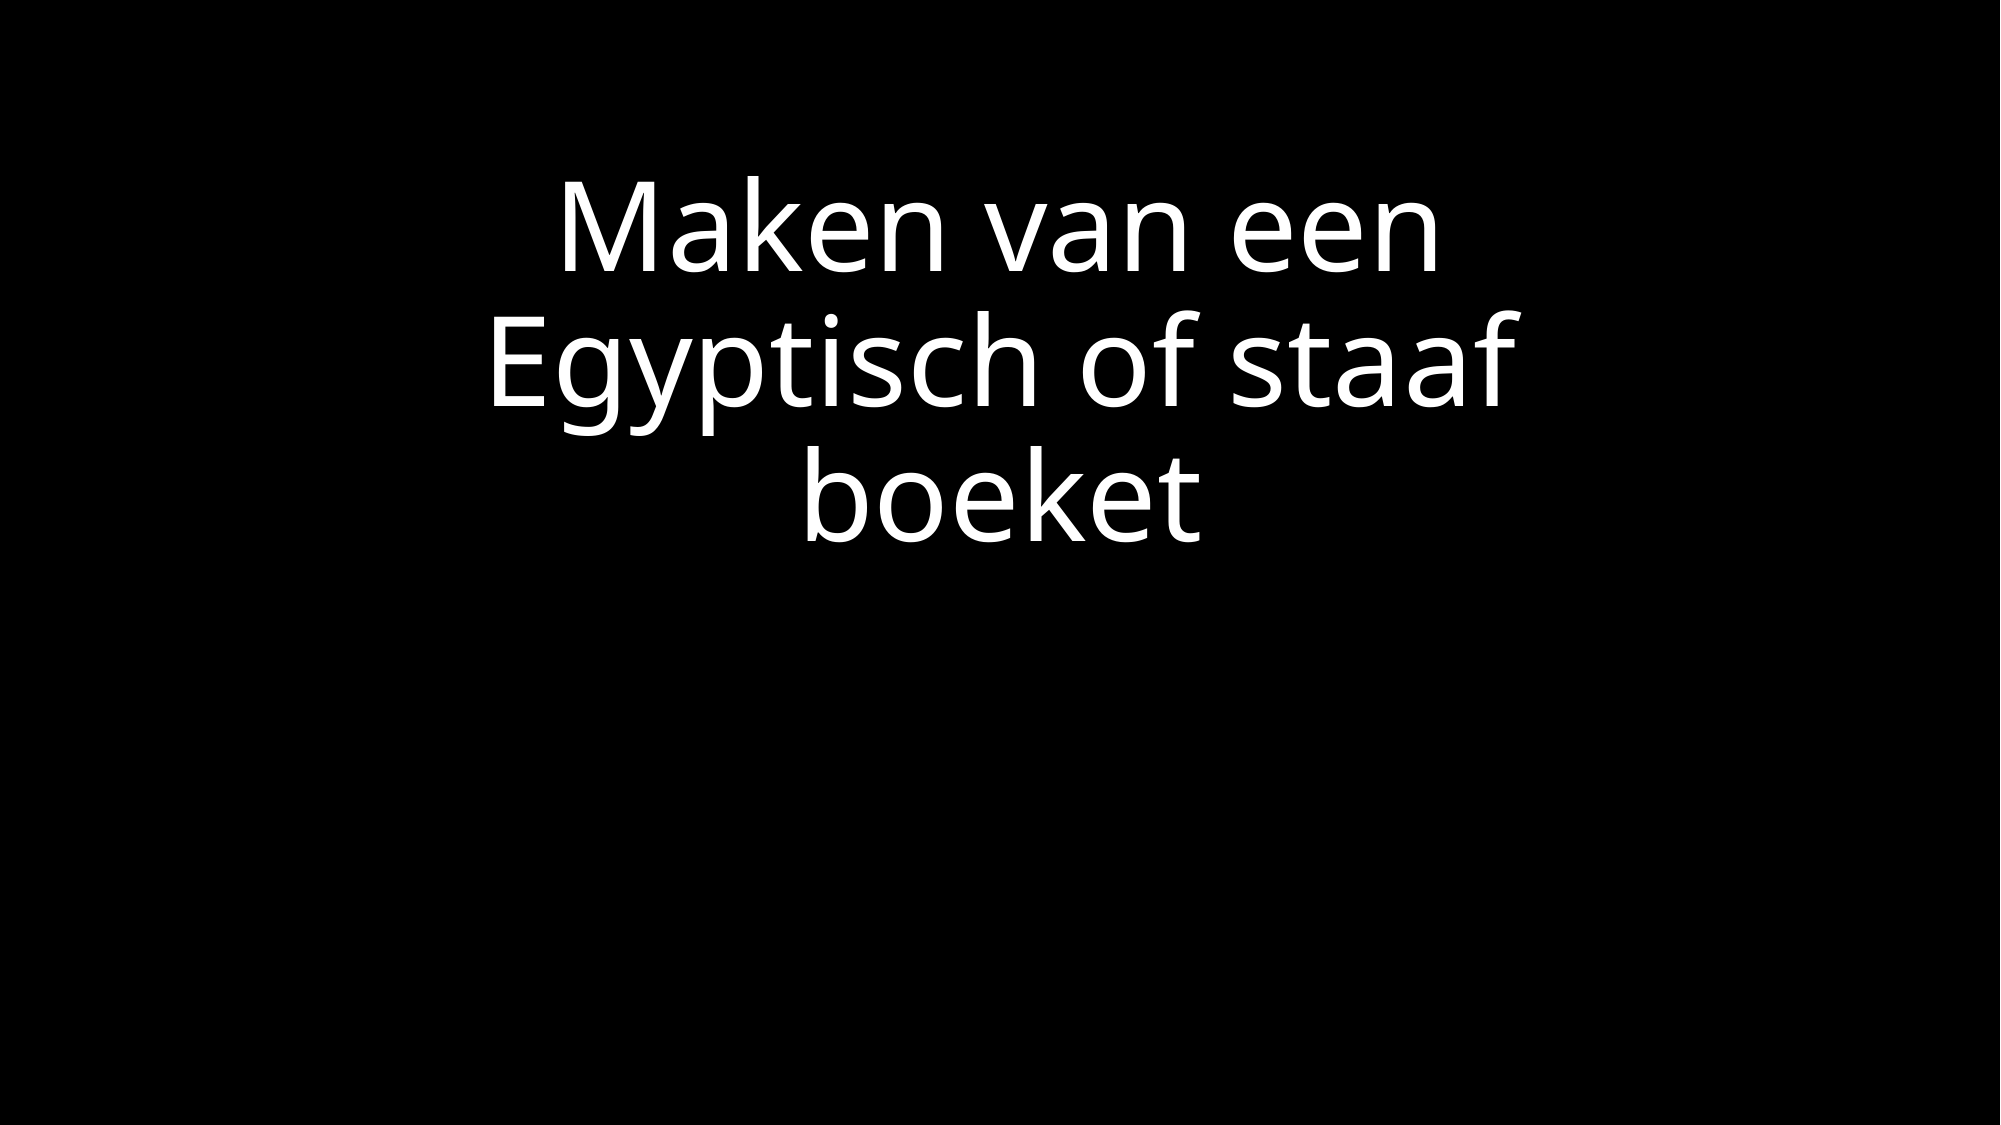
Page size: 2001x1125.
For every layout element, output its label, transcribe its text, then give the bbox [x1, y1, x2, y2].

title Maken van een Egyptisch of staaf boeket [249, 184, 1750, 576]
